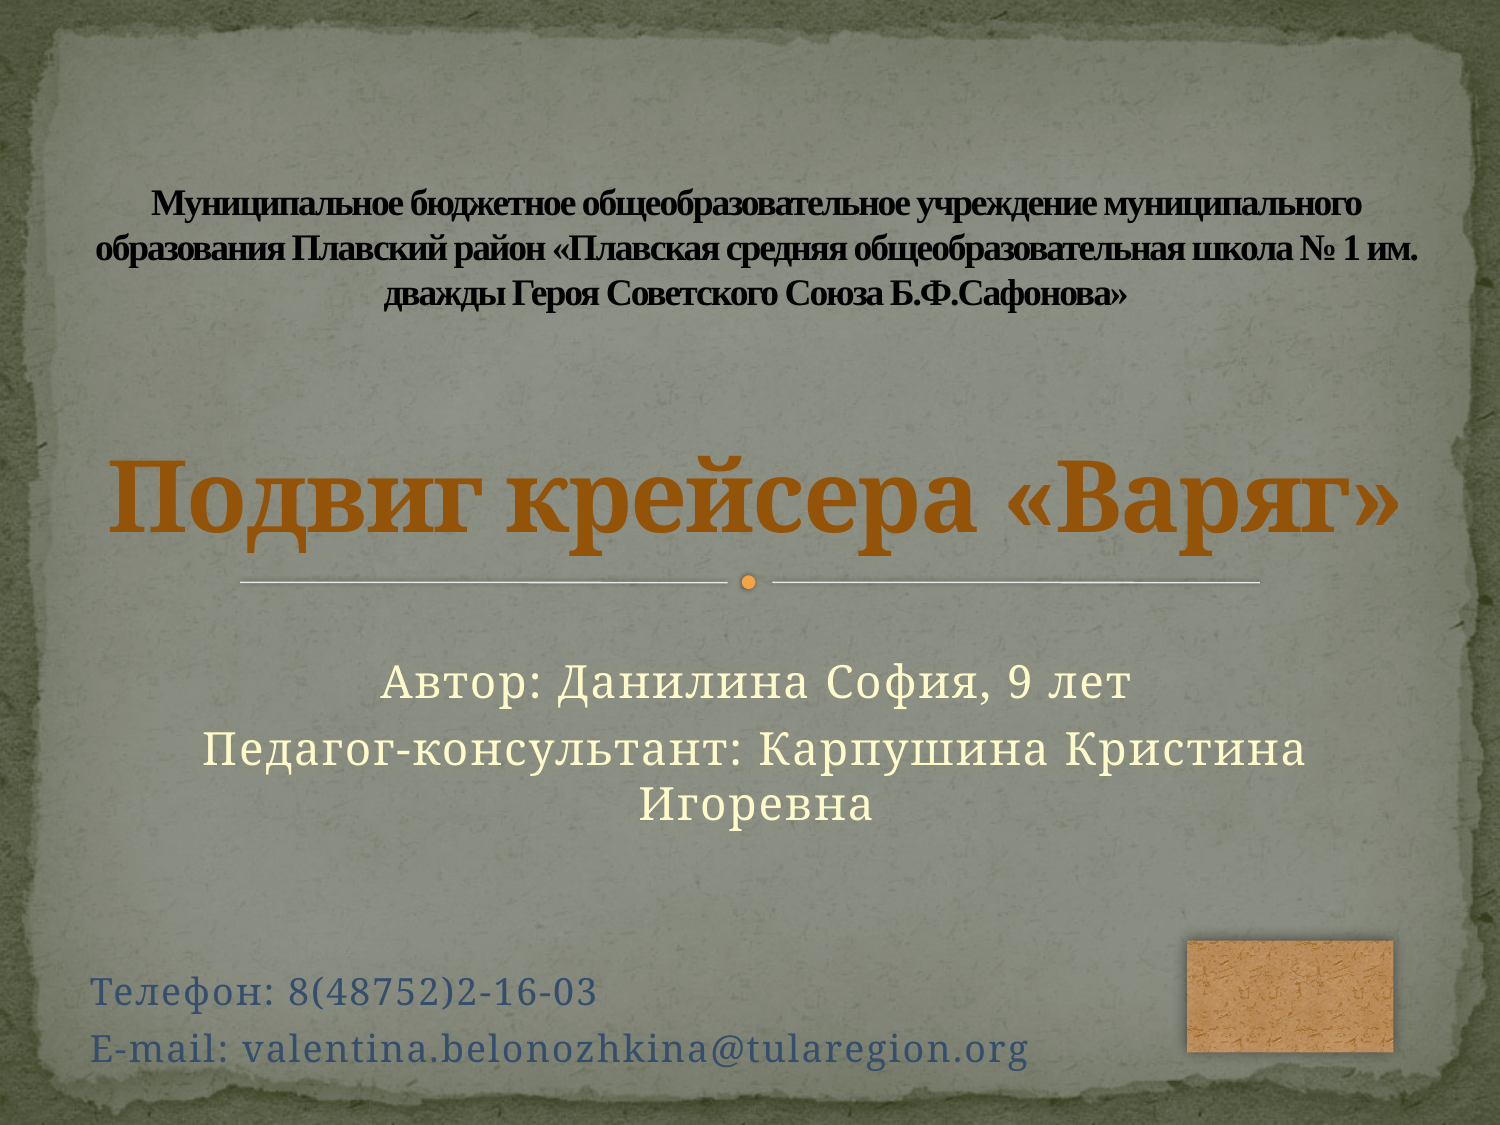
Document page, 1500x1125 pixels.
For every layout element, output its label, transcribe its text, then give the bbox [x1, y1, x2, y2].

subtitle Автор: Данилина София, 9 лет Педагог-консультант: Карпушина Кристина Игоревна Телефон: 8(48752)2-16-03 E-mail: valentina.belonozhkina@tularegion.org [75, 645, 1438, 1053]
text_box [1187, 940, 1394, 1053]
title Муниципальное бюджетное общеобразовательное учреждение муниципального образования Плавский район «Плавская средняя общеобразовательная школа № 1 им. дважды Героя Советского Союза Б.Ф.Сафонова» Подвиг крейсера «Варяг» [74, 54, 1438, 561]
